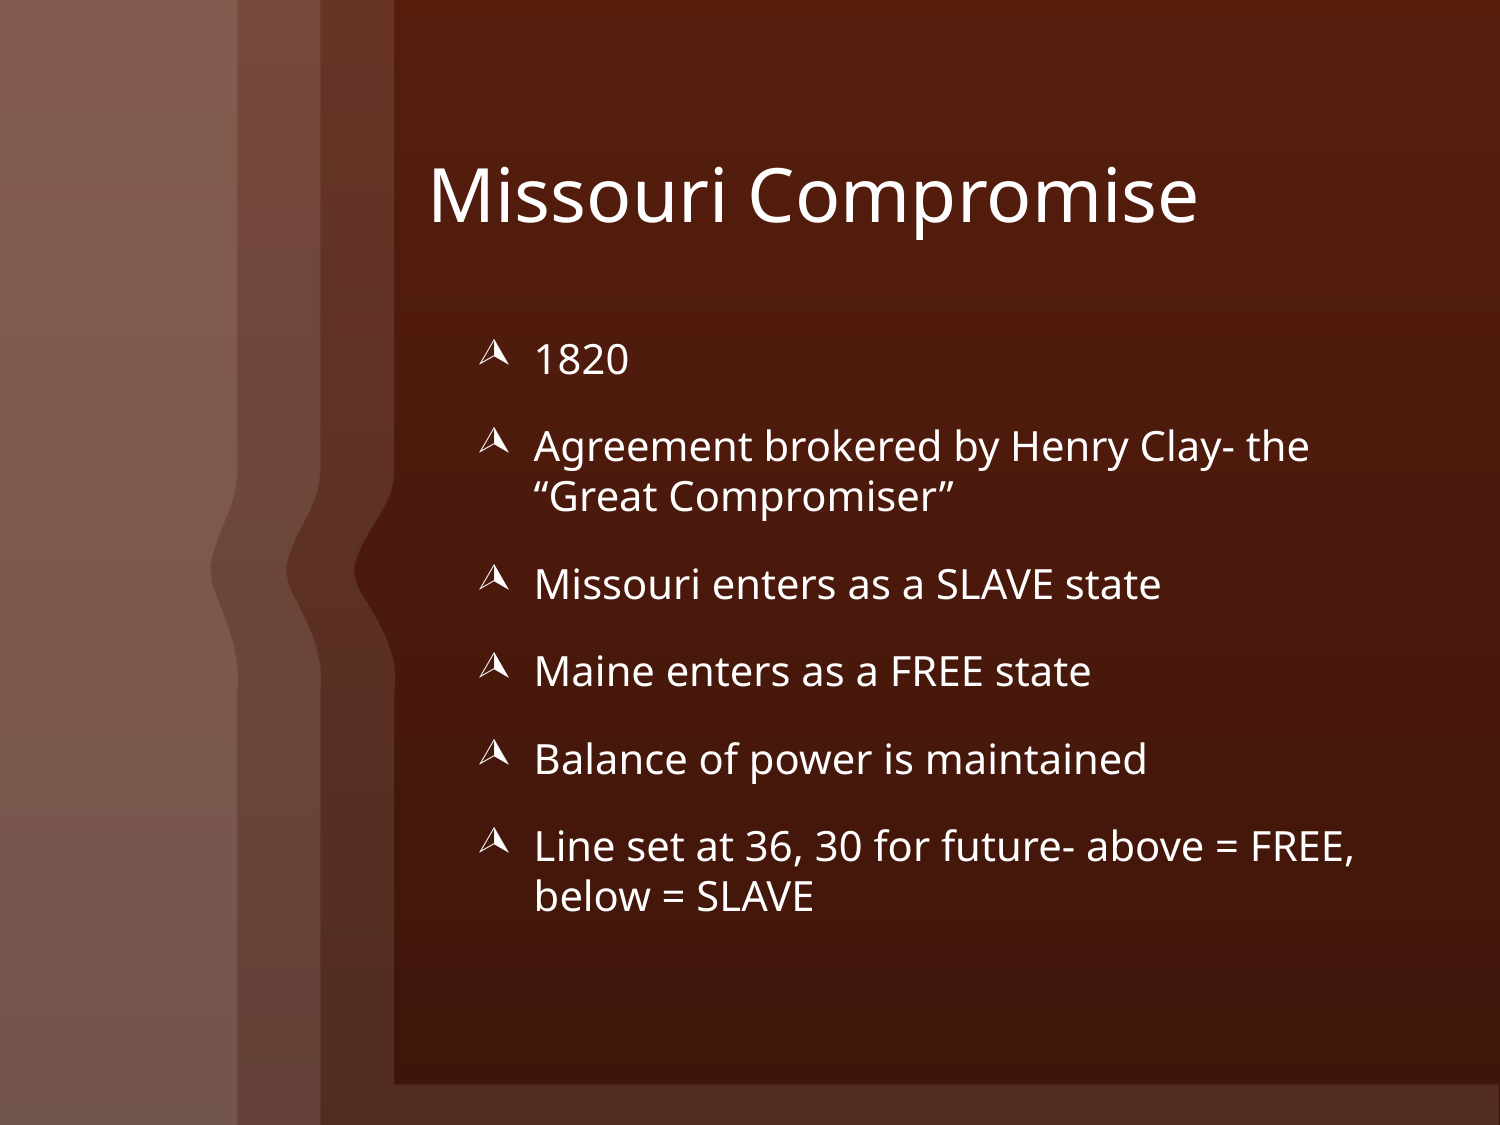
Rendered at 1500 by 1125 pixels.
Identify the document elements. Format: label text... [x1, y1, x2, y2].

list 1820 Agreement brokered by Henry Clay- the “Great Compromiser” Missouri enters as a SLAVE state Maine enters as a FREE state Balance of power is maintained Line set at 36, 30 for future- above = FREE, below = SLAVE [462, 324, 1425, 1000]
title Missouri Compromise [412, 57, 1425, 246]
picture [0, 0, 1500, 1125]
